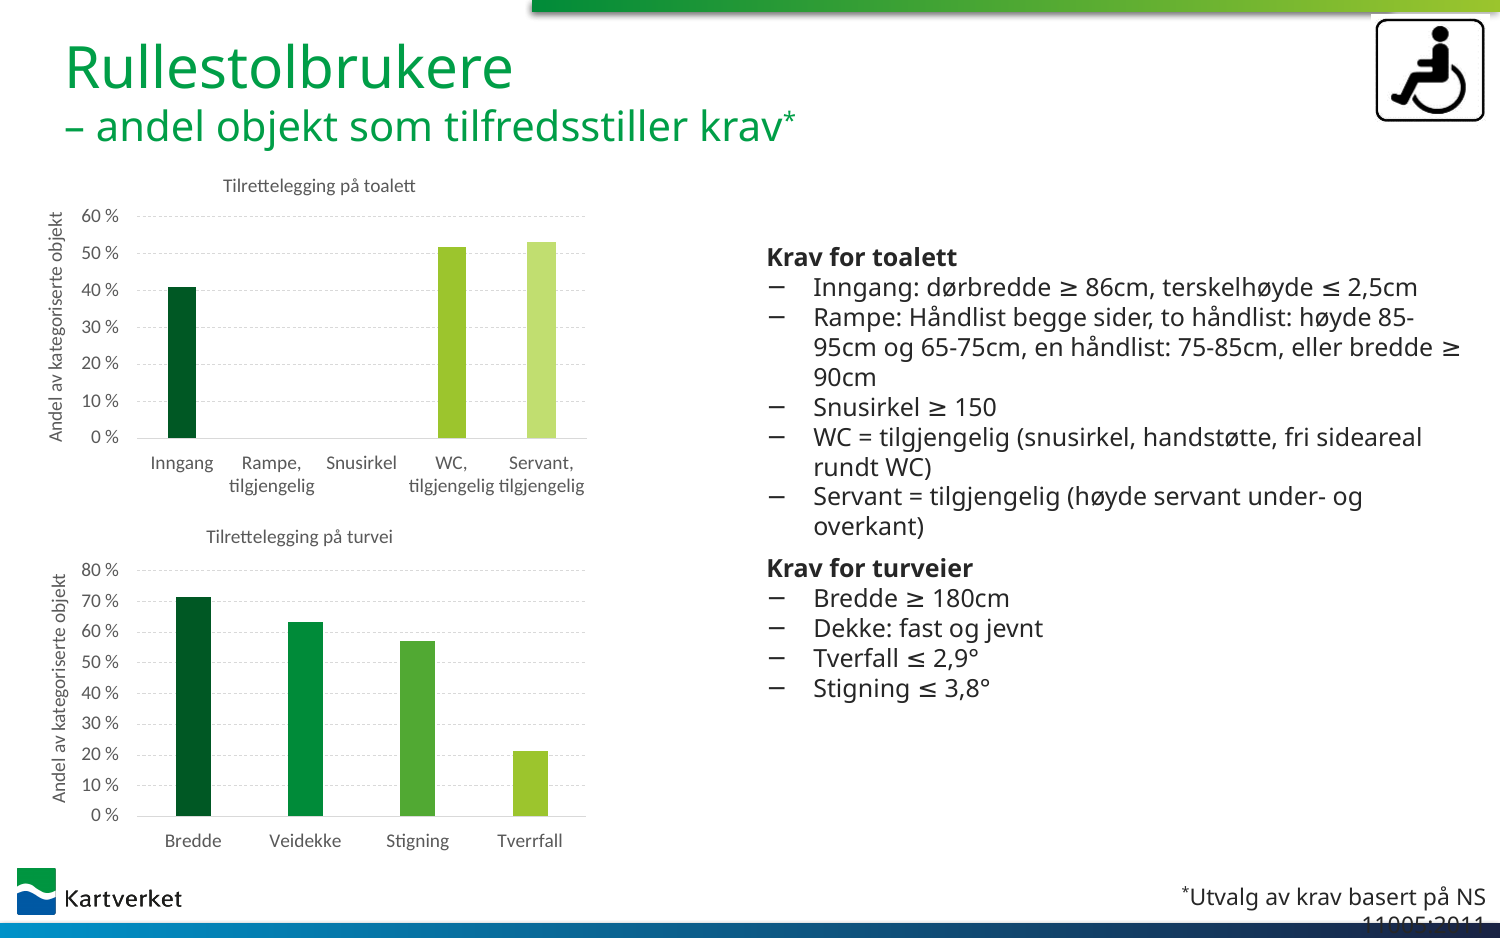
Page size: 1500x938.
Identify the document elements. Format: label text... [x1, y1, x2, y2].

text_box Rullestolbrukere – andel objekt som tilfredsstiller krav* [49, 14, 1431, 158]
picture [41, 166, 598, 505]
text_box Krav for turveier Bredde ≥ 180cm Dekke: fast og jevnt Tverfall ≤ 2,9° Stigning ≤ 3,8° [751, 545, 1483, 710]
text_box *Utvalg av krav basert på NS 11005:2011 [1068, 873, 1500, 938]
picture [1371, 13, 1491, 127]
text_box Krav for toalett Inngang: dørbredde ≥ 86cm, terskelhøyde ≤ 2,5cm Rampe: Håndlist begge sider, to håndlist: høyde 85-95cm og 65-75cm, en håndlist: 75-85cm, eller bredde ≥ 90cm Snusirkel ≥ 150 WC = tilgjengelig (snusirkel, handstøtte, fri sideareal rundt WC) Servant = tilgjengelig (høyde servant under- og overkant) [751, 234, 1483, 545]
picture [41, 520, 598, 859]
